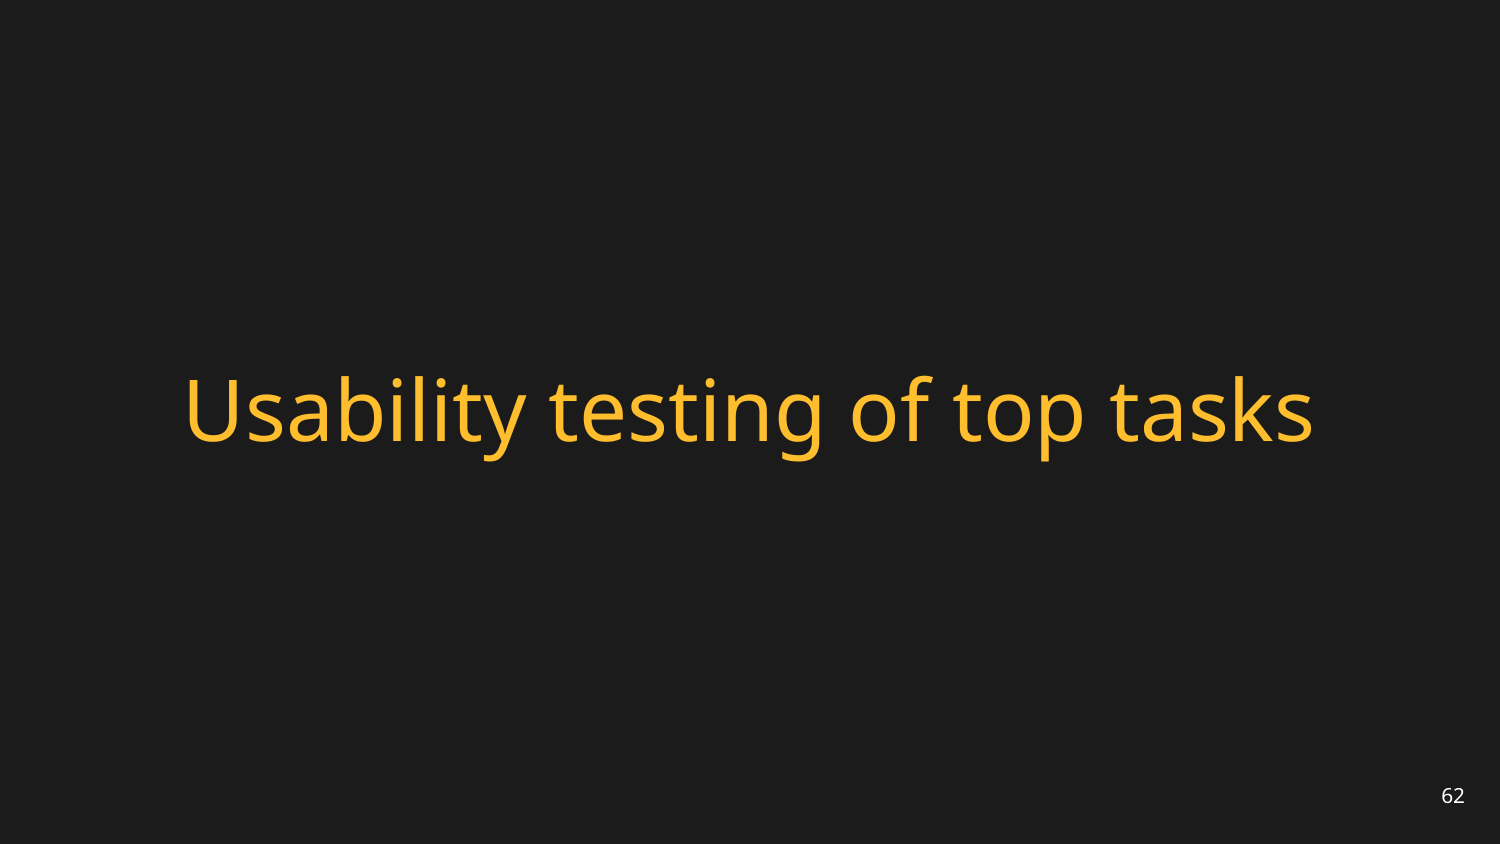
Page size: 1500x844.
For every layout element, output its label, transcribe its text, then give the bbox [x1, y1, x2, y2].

title Usability testing of top tasks [51, 72, 1449, 753]
slide_number 62 [1389, 764, 1480, 830]
